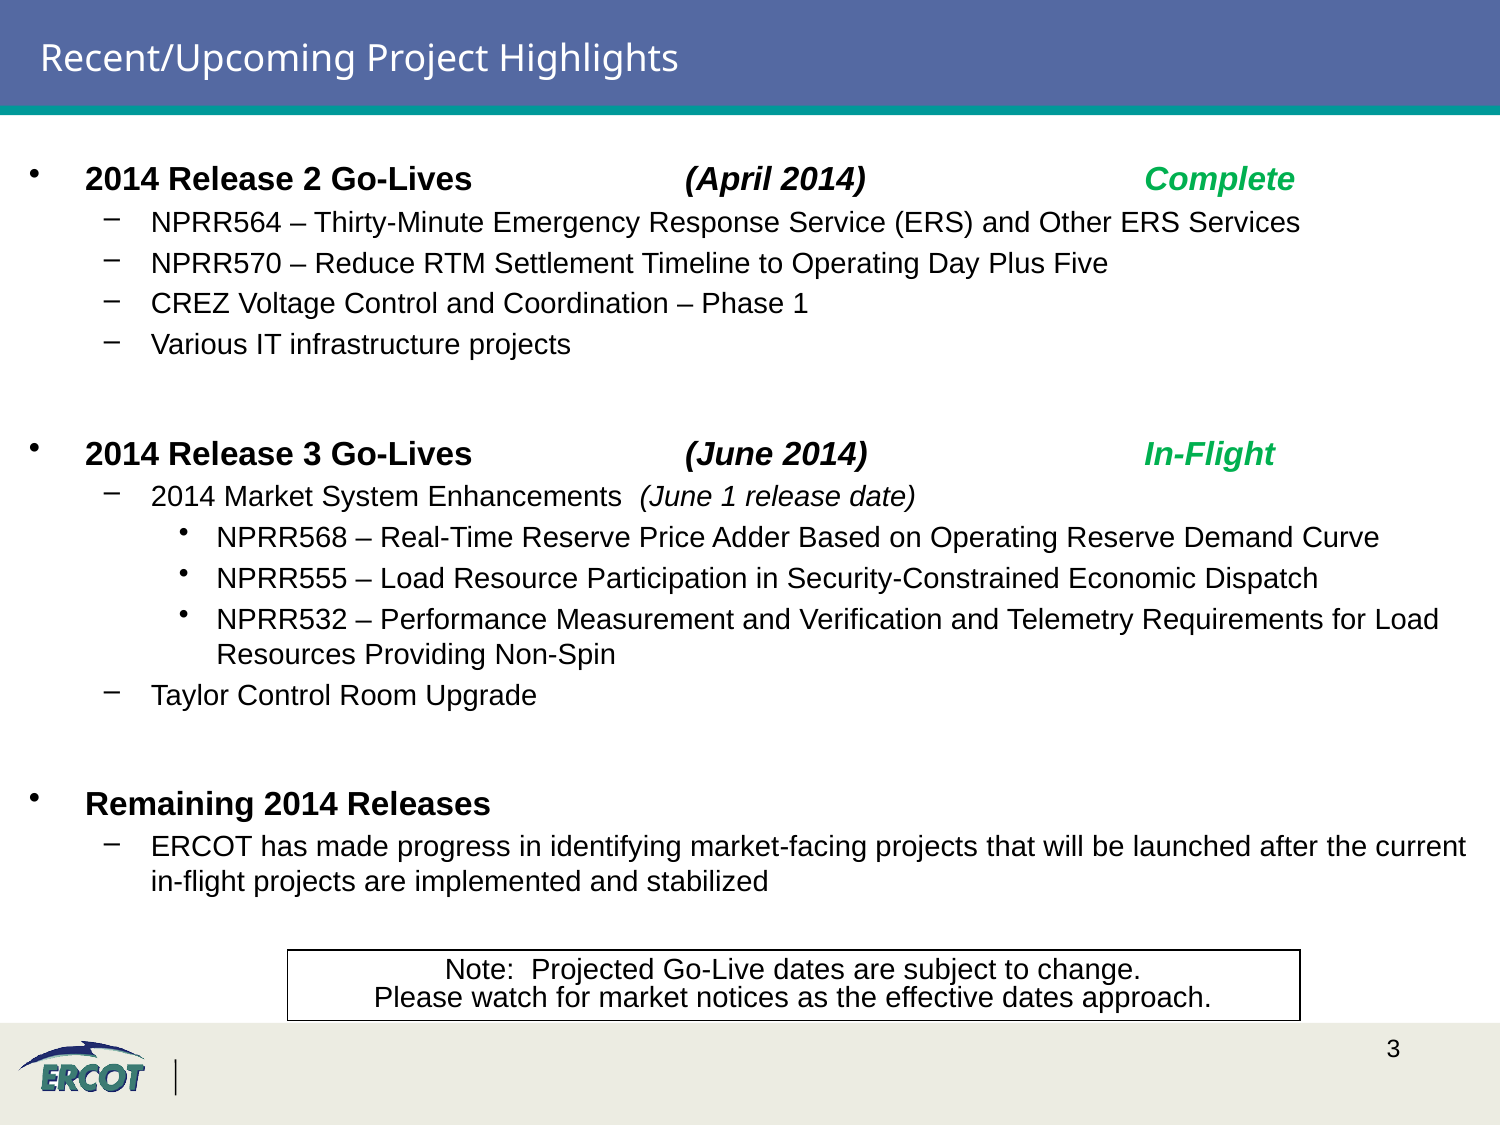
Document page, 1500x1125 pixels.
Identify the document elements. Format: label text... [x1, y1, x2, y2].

picture [10, 1031, 151, 1111]
list 2014 Release 2 Go-Lives (April 2014) Complete NPRR564 – Thirty-Minute Emergency Response Service (ERS) and Other ERS Services NPRR570 – Reduce RTM Settlement Timeline to Operating Day Plus Five CREZ Voltage Control and Coordination – Phase 1 Various IT infrastructure projects 2014 Release 3 Go-Lives (June 2014) In-Flight 2014 Market System Enhancements (June 1 release date) NPRR568 – Real-Time Reserve Price Adder Based on Operating Reserve Demand Curve NPRR555 – Load Resource Participation in Security-Constrained Economic Dispatch NPRR532 – Performance Measurement and Verification and Telemetry Requirements for Load Resources Providing Non-Spin Taylor Control Room Upgrade Remaining 2014 Releases ERCOT has made progress in identifying market-facing projects that will be launched after the current in-flight projects are implemented and stabilized [13, 149, 1489, 938]
text_box Note: Projected Go-Live dates are subject to change. Please watch for market notices as the effective dates approach. [287, 949, 1300, 1021]
title Recent/Upcoming Project Highlights [24, 0, 1175, 113]
